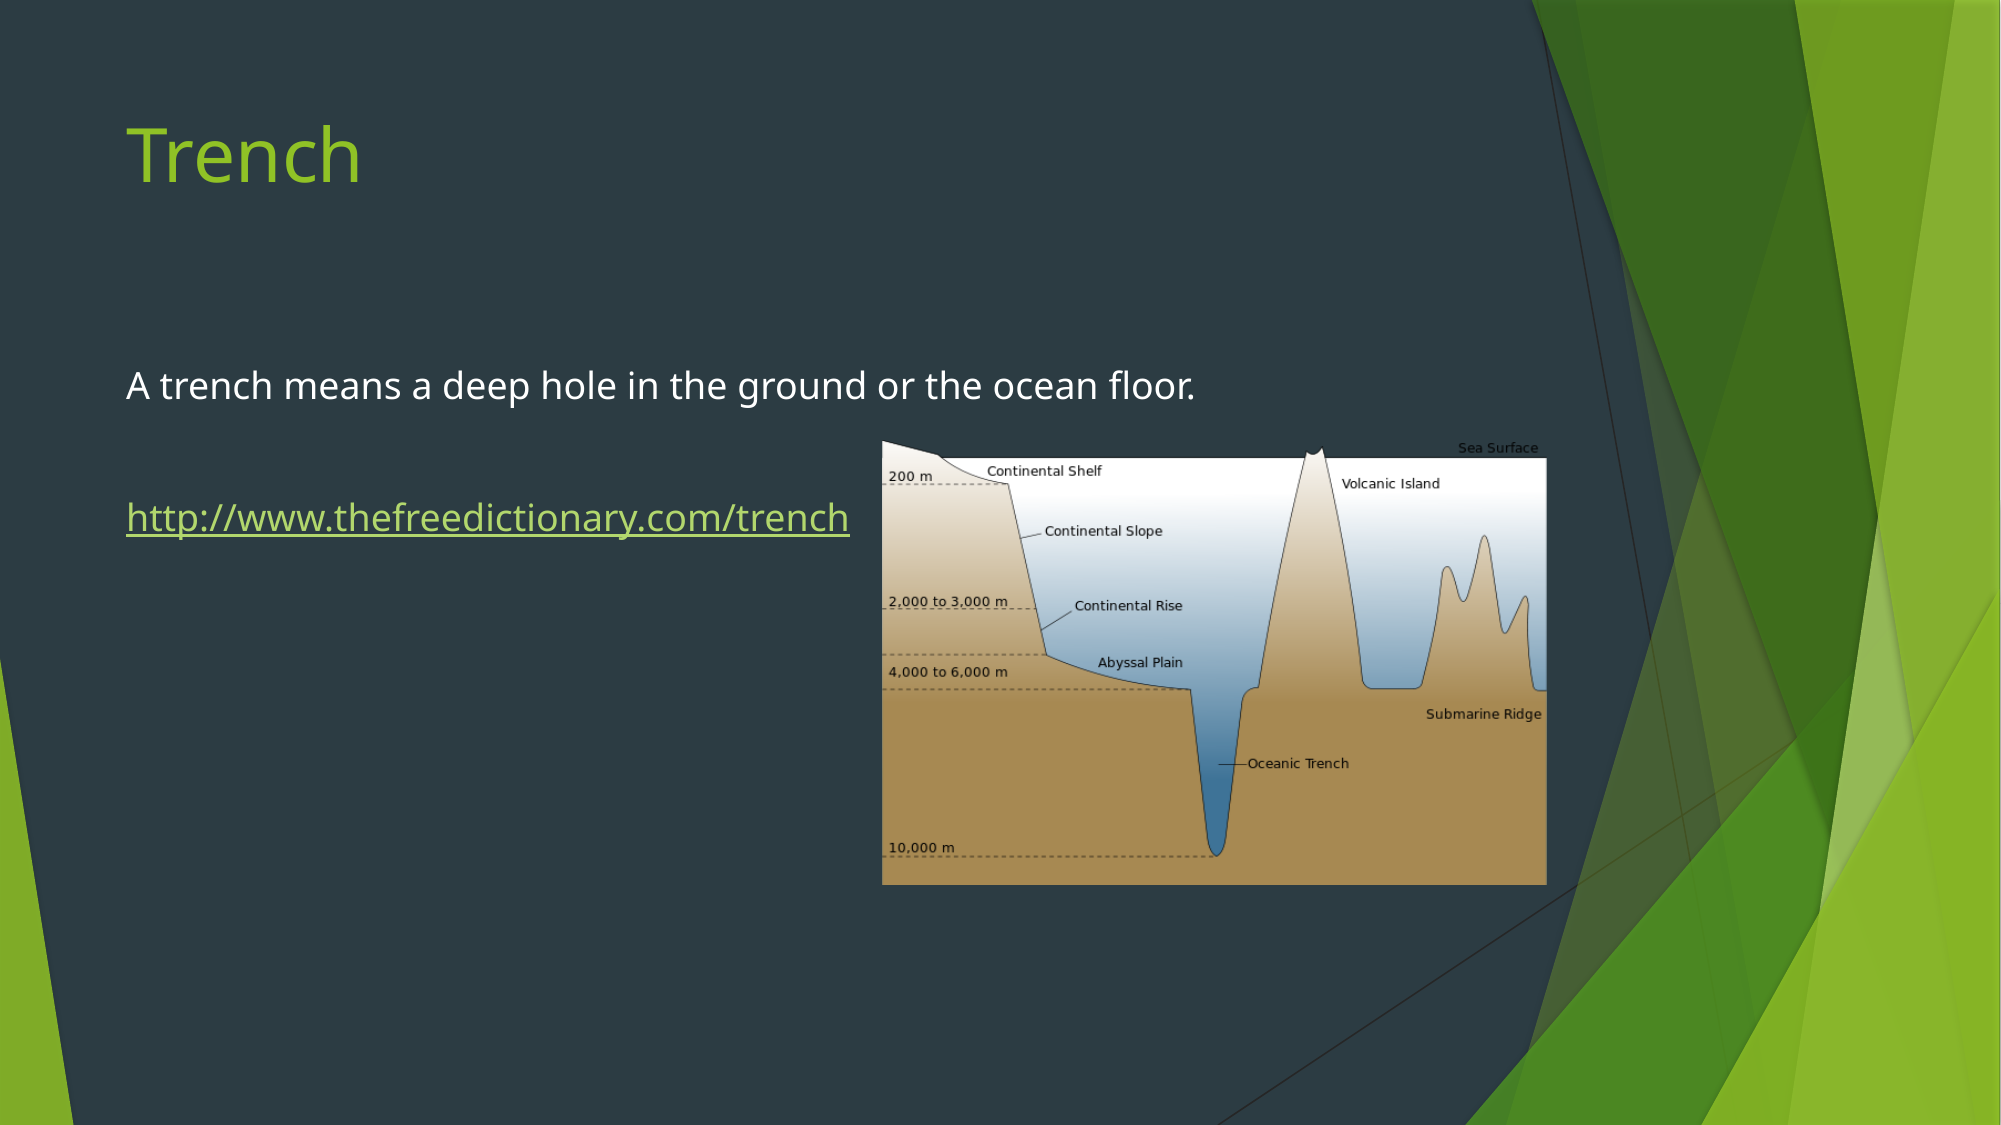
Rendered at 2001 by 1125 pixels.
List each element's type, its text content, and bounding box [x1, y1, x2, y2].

picture [881, 439, 1548, 885]
list A trench means a deep hole in the ground or the ocean floor. http://www.thefreedictionary.com/trench [111, 354, 1522, 992]
title Trench [111, 99, 1522, 317]
